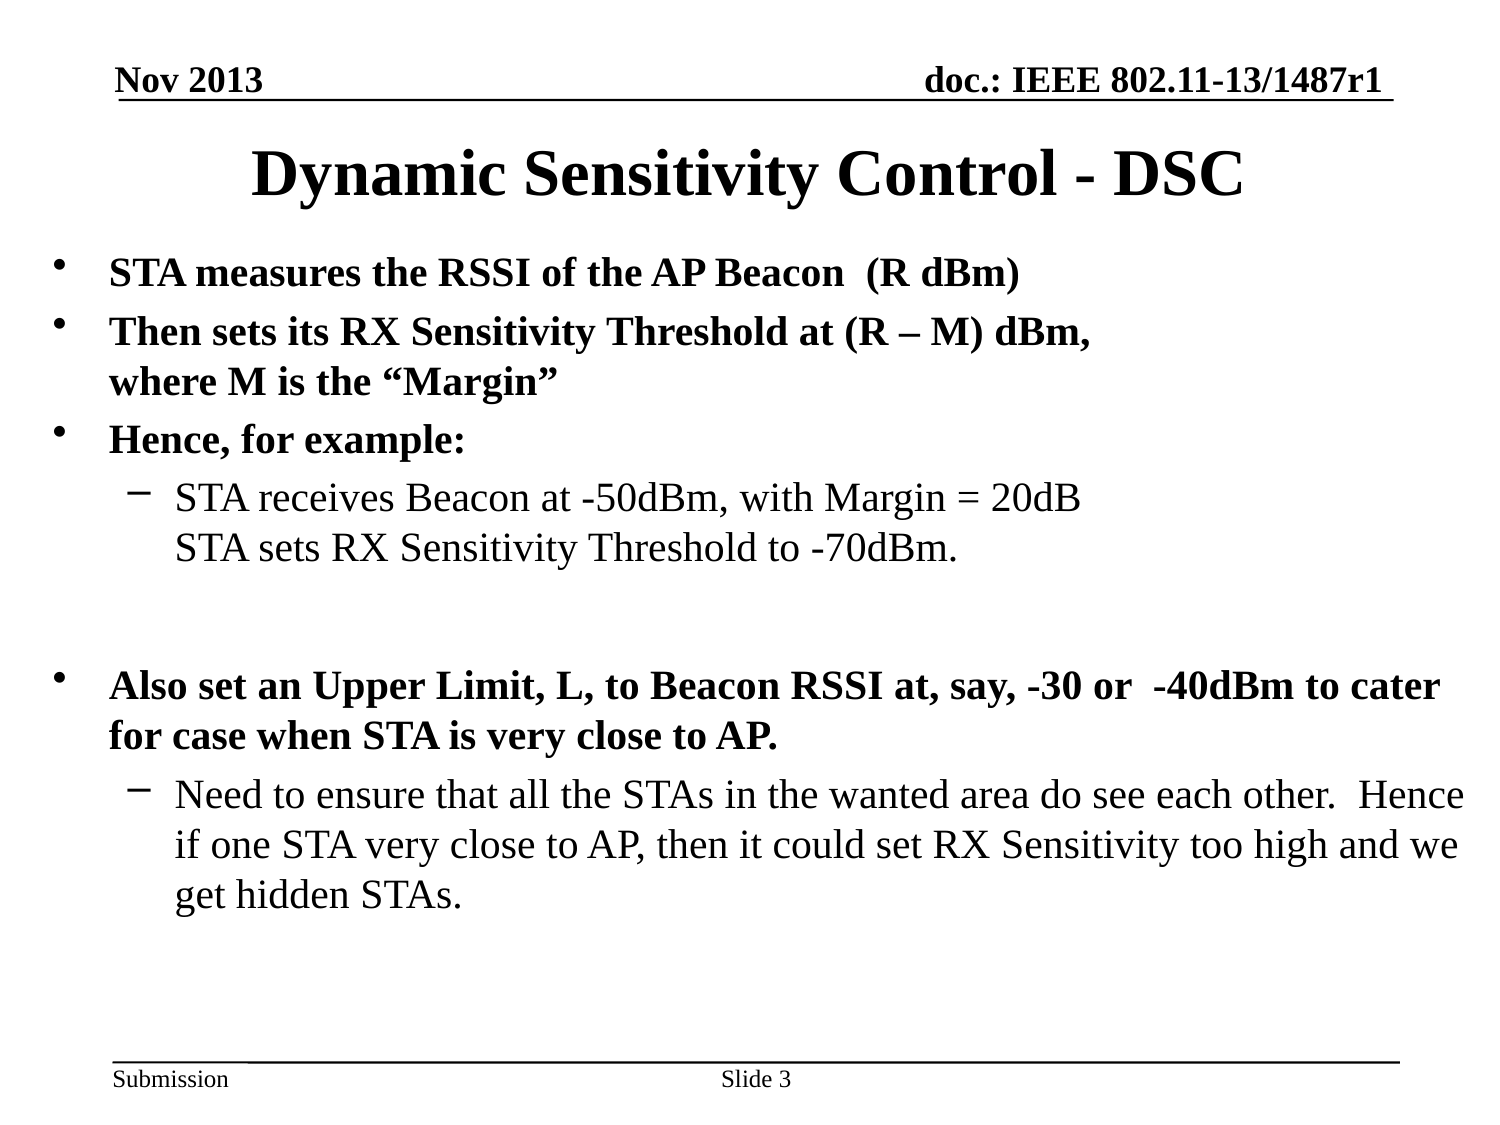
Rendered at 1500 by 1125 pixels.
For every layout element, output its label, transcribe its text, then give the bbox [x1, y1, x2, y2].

title Dynamic Sensitivity Control - DSC [112, 112, 1388, 225]
slide_number Slide 3 [712, 1061, 800, 1093]
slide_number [114, 54, 286, 101]
list STA measures the RSSI of the AP Beacon (R dBm) Then sets its RX Sensitivity Threshold at (R – M) dBm, where M is the “Margin” Hence, for example: STA receives Beacon at -50dBm, with Margin = 20dB STA sets RX Sensitivity Threshold to -70dBm. Also set an Upper Limit, L, to Beacon RSSI at, say, -30 or -40dBm to cater for case when STA is very close to AP. Need to ensure that all the STAs in the wanted area do see each other. Hence if one STA very close to AP, then it could set RX Sensitivity too high and we get hidden STAs. [37, 237, 1500, 1038]
